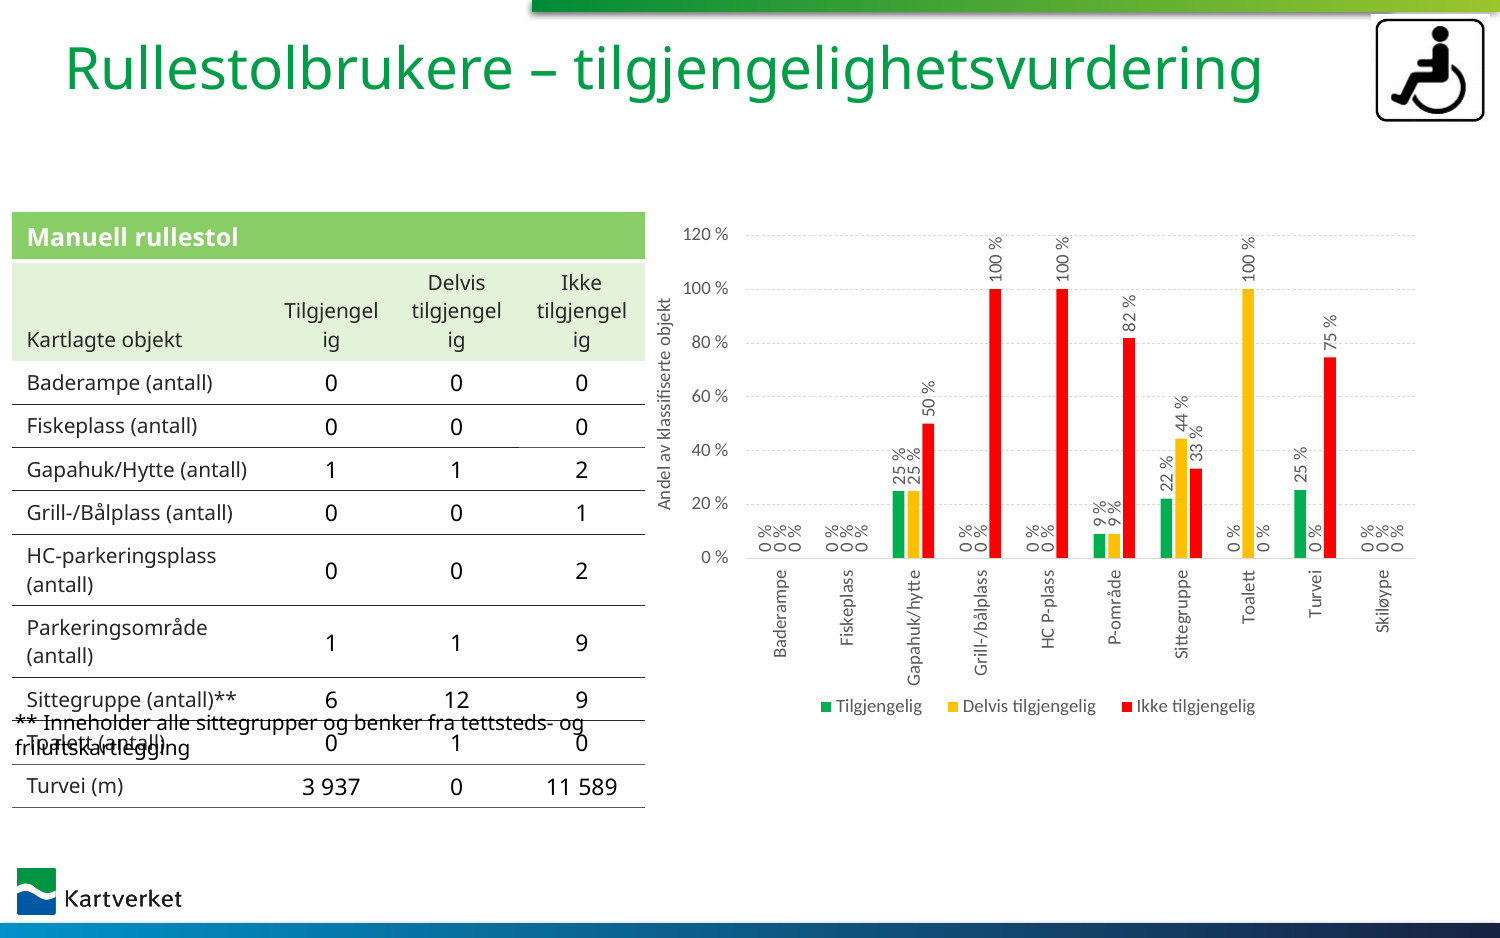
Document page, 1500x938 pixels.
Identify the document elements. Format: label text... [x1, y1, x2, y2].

table_cell Grill-/Bålplass (antall) [12, 491, 269, 534]
table_cell Delvis tilgjengelig [394, 263, 519, 361]
table_cell 0 [519, 405, 638, 447]
table_cell 1 [519, 491, 638, 534]
table_cell 0 [394, 768, 519, 807]
table_cell Parkeringsområde (antall) [12, 606, 269, 677]
text_box Rullestolbrukere – tilgjengelighetsvurdering [49, 12, 1372, 109]
table_cell Fiskeplass (antall) [12, 405, 269, 447]
table_cell 9 [519, 678, 638, 702]
table_cell 11 589 [519, 768, 645, 807]
table_cell 9 [519, 606, 638, 677]
table_cell 3 937 [269, 768, 394, 807]
table_cell 1 [394, 606, 519, 677]
table_cell Baderampe (antall) [12, 361, 269, 404]
table_cell Kartlagte objekt [12, 263, 269, 361]
table_cell 0 [394, 405, 519, 447]
table_cell 1 [269, 606, 394, 677]
table_cell Tilgjengelig [269, 263, 394, 361]
table_cell 2 [519, 535, 638, 605]
table_cell 0 [269, 405, 394, 447]
table_cell Gapahuk/Hytte (antall) [12, 448, 269, 490]
table_cell 6 [269, 678, 394, 702]
text_box ** Inneholder alle sittegrupper og benker fra tettsteds- og friluftskartlegging [0, 702, 745, 768]
table_cell 0 [269, 535, 394, 605]
table_header Manuell rullestol [12, 212, 645, 259]
table_cell 0 [394, 535, 519, 605]
table_cell Turvei (m) [12, 768, 269, 807]
table_cell Ikke tilgjengelig [519, 263, 638, 361]
table_cell 0 [519, 361, 638, 404]
table_cell 0 [394, 491, 519, 534]
table_cell 2 [519, 448, 638, 490]
table_cell 0 [269, 491, 394, 534]
picture [1371, 13, 1491, 127]
table_cell 0 [269, 361, 394, 404]
picture [643, 218, 1427, 728]
table_cell HC-parkeringsplass (antall) [12, 535, 269, 605]
table_cell 1 [394, 448, 519, 490]
table_cell Sittegruppe (antall)** [12, 678, 269, 702]
table_cell 12 [394, 678, 519, 702]
table_cell 0 [394, 361, 519, 404]
table_cell 1 [269, 448, 394, 490]
